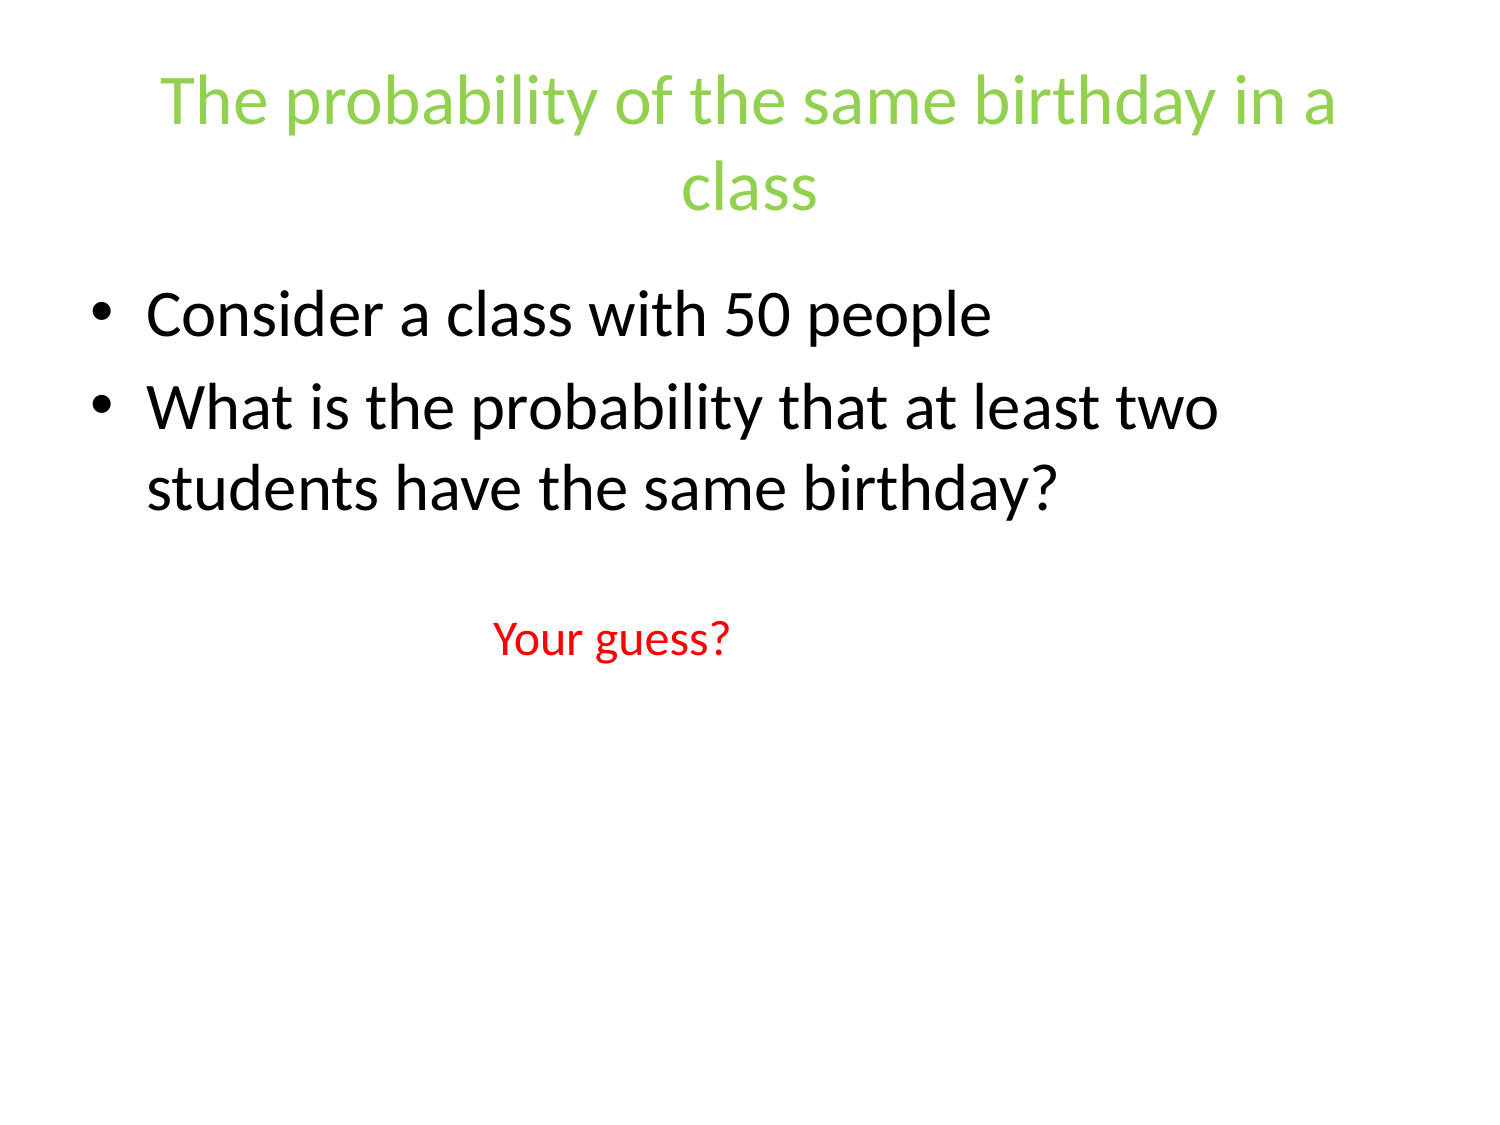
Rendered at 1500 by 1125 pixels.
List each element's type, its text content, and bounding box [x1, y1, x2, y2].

text_box Your guess? [478, 597, 798, 673]
title The probability of the same birthday in a class [75, 45, 1425, 233]
list Consider a class with 50 people What is the probability that at least two students have the same birthday? [75, 262, 1425, 1005]
